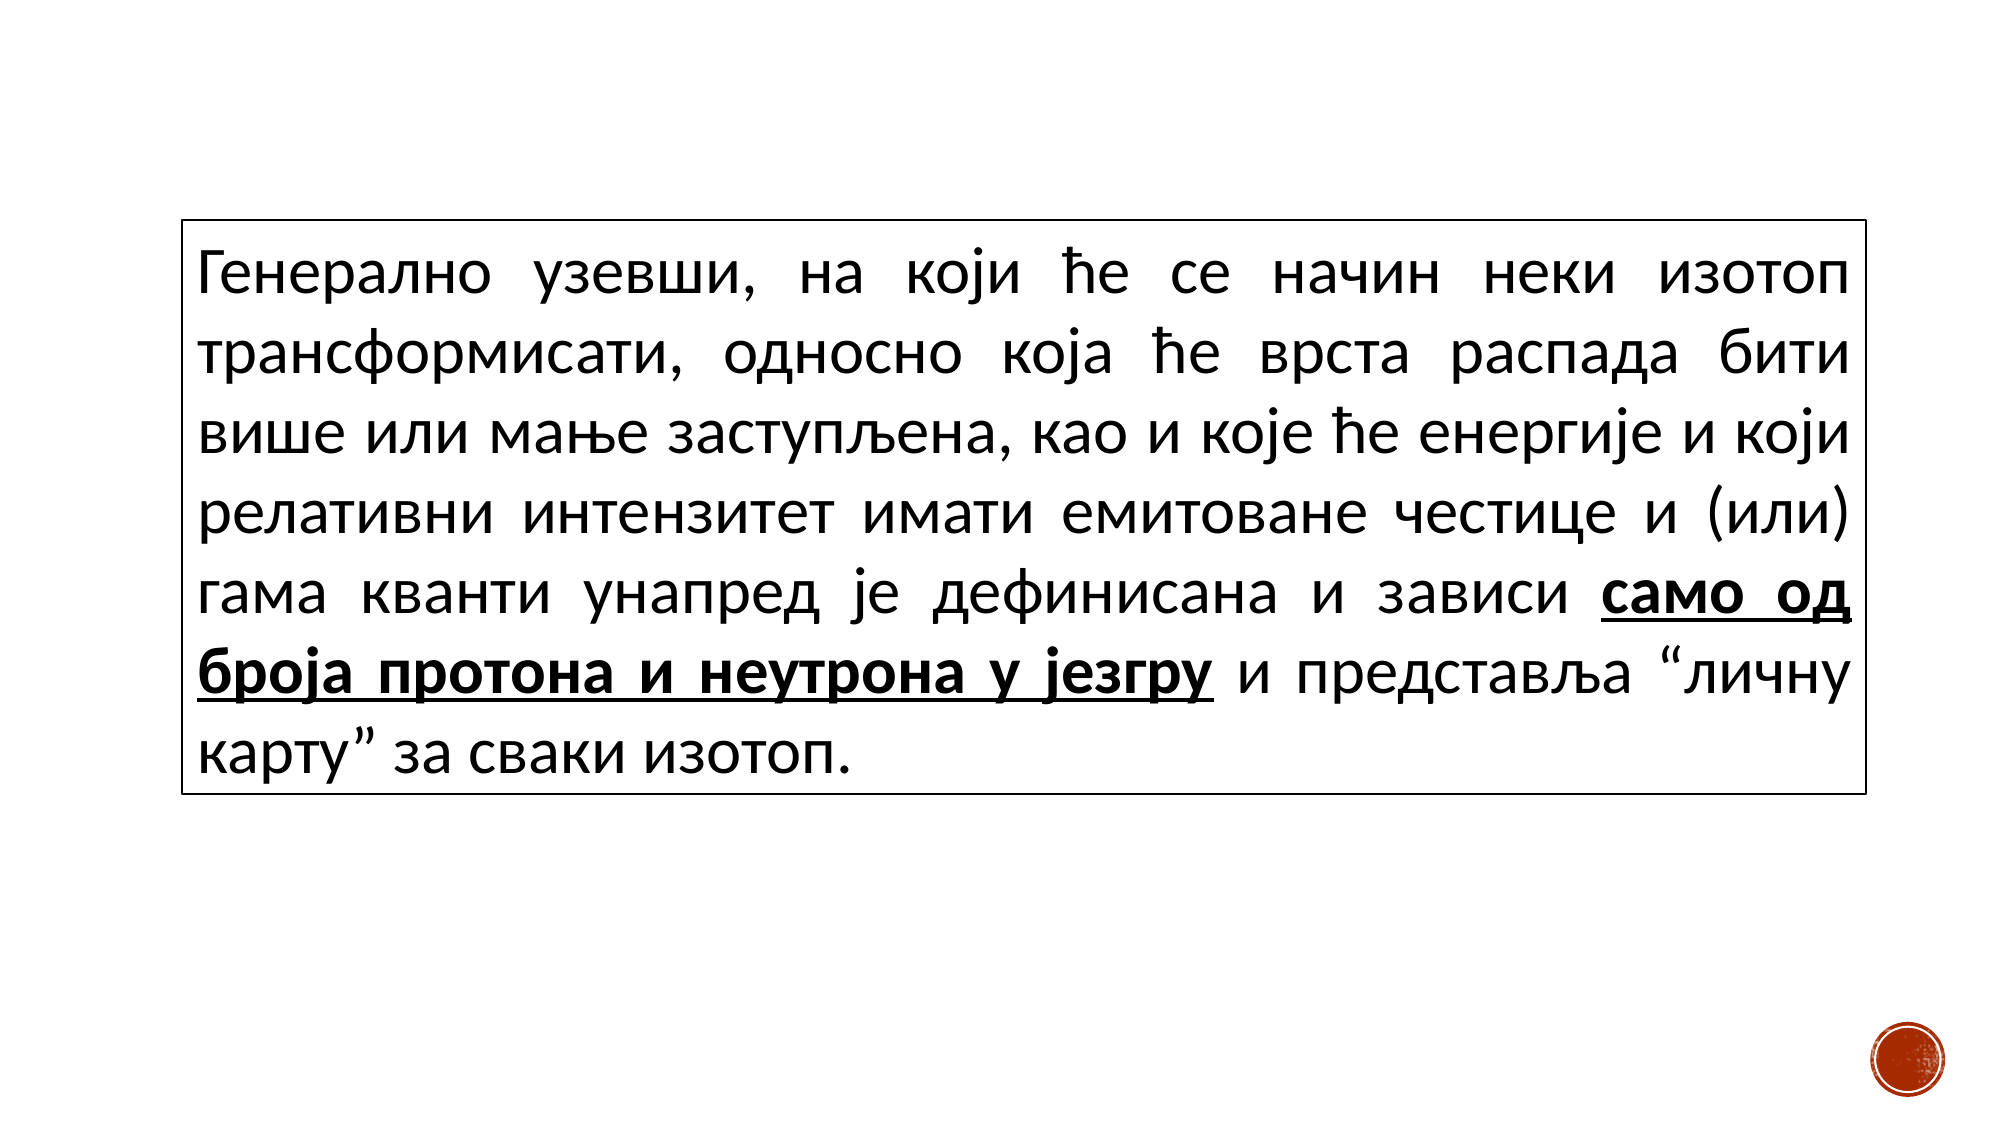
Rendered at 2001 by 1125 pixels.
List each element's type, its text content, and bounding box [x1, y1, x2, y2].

text_box Генерално узевши, на који ће се начин неки изотоп трансформисати, односно која ће врста распада бити више или мање заступљена, као и које ће енергије и који релативни интензитет имати емитоване честице и (или) гама кванти унапред је дефинисана и зависи само од броја протона и неутрона у језгру и представља “личну карту” за сваки изотоп. [181, 219, 1867, 795]
